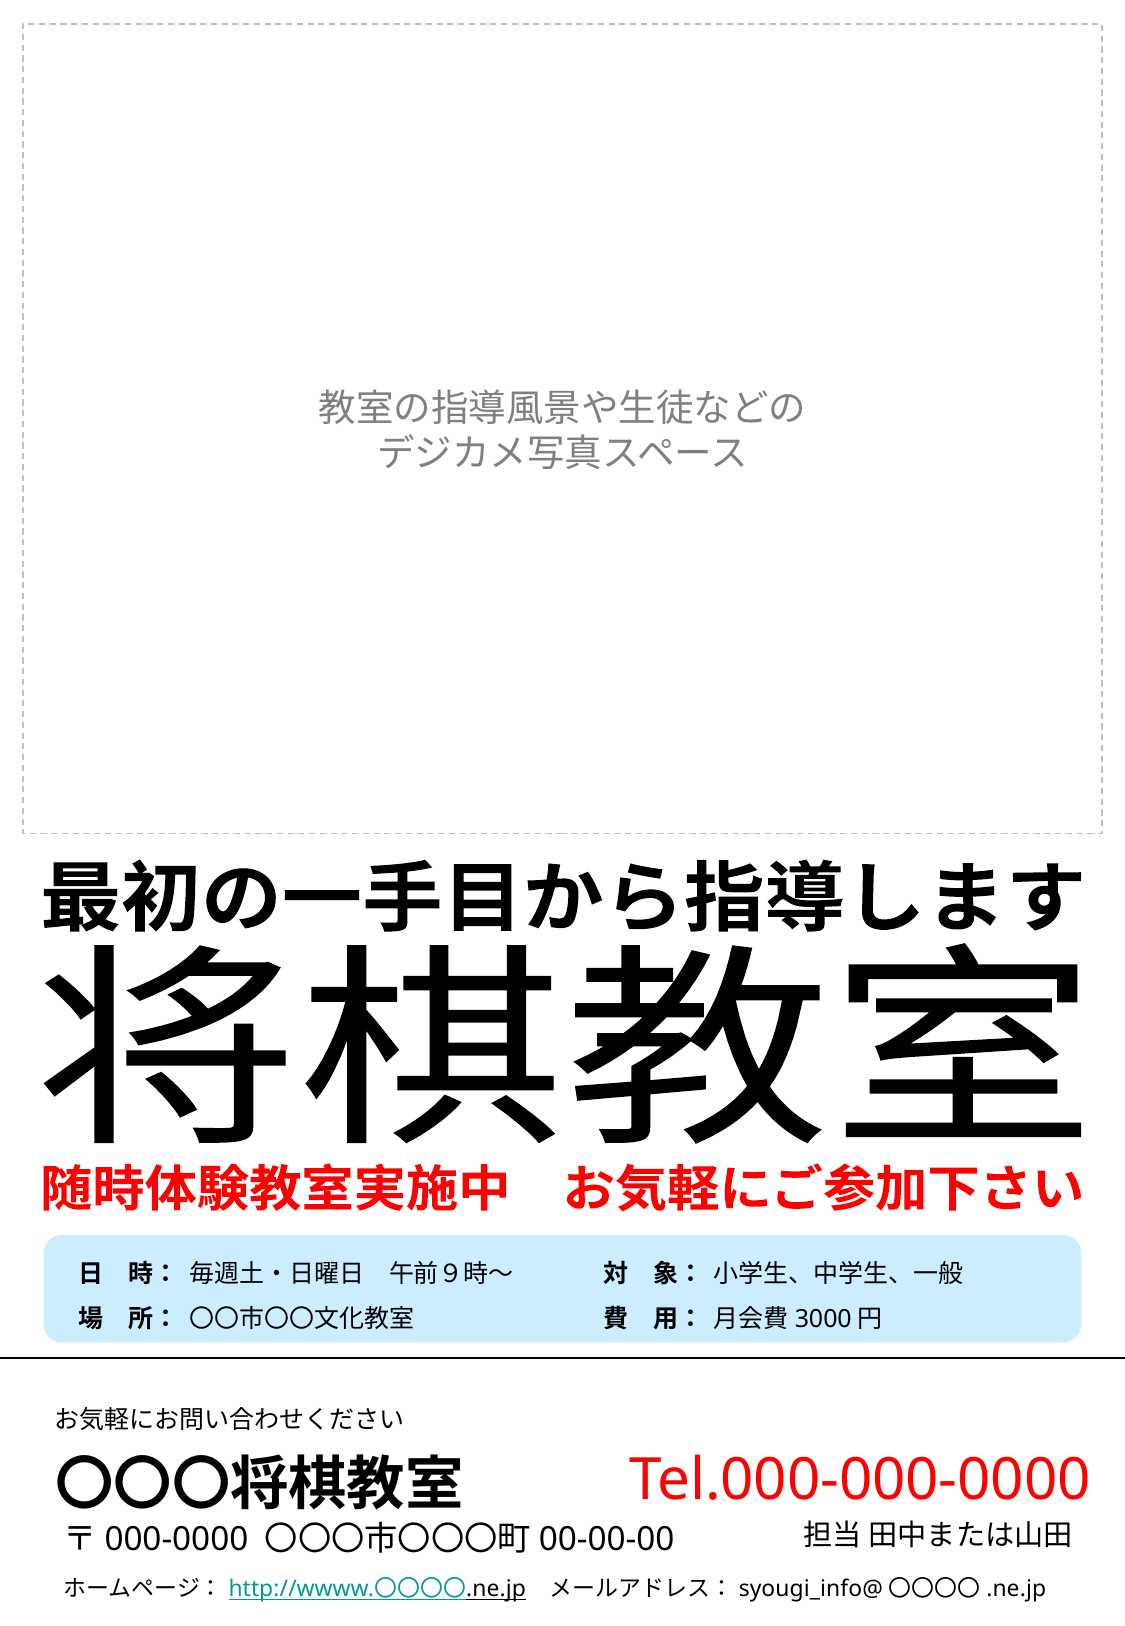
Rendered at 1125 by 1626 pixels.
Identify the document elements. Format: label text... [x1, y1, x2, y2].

text_box [43, 1235, 1082, 1343]
text_box 〇〇〇将棋教室 [40, 1438, 479, 1524]
text_box 毎週土・日曜日 午前９時～ 〇〇市〇〇文化教室 [174, 1235, 530, 1340]
text_box 小学生、中学生、一般 月会費3000円 [699, 1235, 979, 1340]
text_box 教室の指導風景や生徒などの デジカメ写真スペース [22, 23, 1102, 834]
text_box 〒000-0000 〇〇〇市〇〇〇町00-00-00 ホームページ：http://wwww.〇〇〇〇.ne.jp メールアドレス：syougi_info@〇〇〇〇.ne.jp [48, 1489, 1062, 1615]
text_box お気軽にお問い合わせください [40, 1395, 421, 1441]
text_box 担当 田中または山田 [1062, 1519, 1089, 1559]
text_box Tel.000-000-0000 [614, 1433, 1106, 1519]
text_box 日 時： 場 所： [63, 1235, 174, 1340]
text_box 対 象： 費 用： [588, 1235, 699, 1340]
